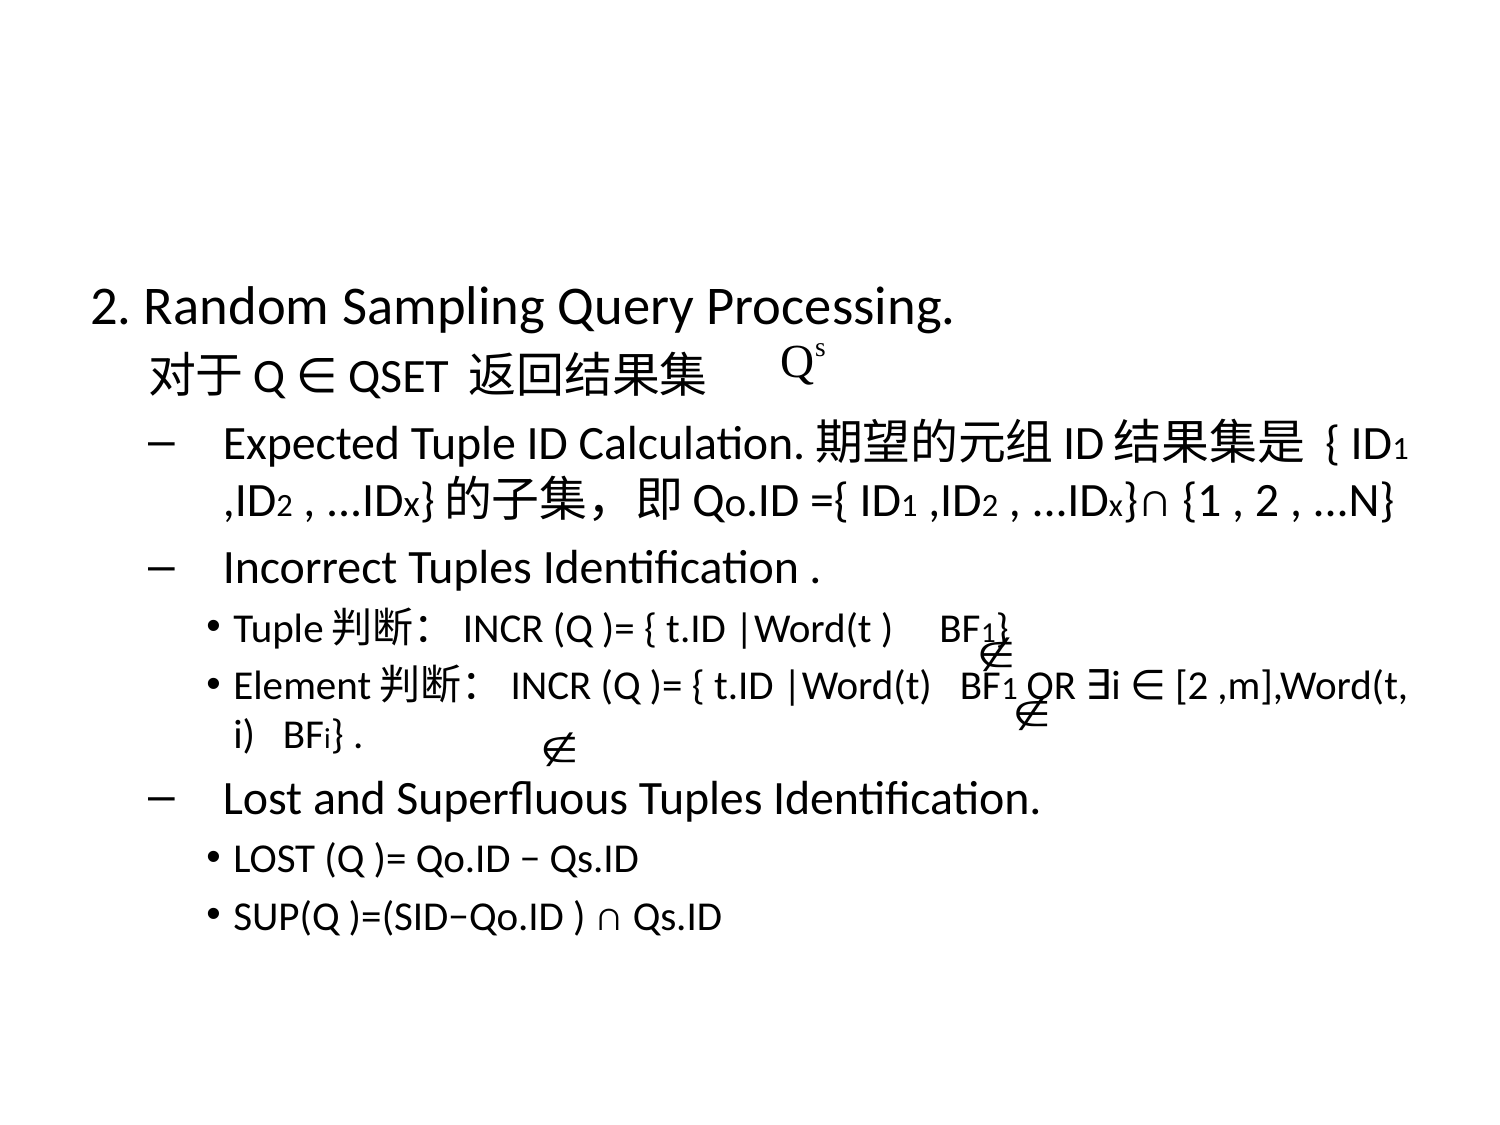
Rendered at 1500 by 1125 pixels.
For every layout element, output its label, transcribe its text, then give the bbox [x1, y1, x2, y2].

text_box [537, 727, 586, 776]
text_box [974, 633, 1022, 681]
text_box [773, 325, 833, 398]
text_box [1009, 692, 1058, 740]
list 2. Random Sampling Query Processing. 对于Q ∈ QSET 返回结果集 Expected Tuple ID Calculation.期望的元组ID结果集是 { ID1 ,ID2 , ...IDx}的子集，即Qo.ID ={ ID1 ,ID2 , ...IDx}∩ {1 , 2 , ...N} Incorrect Tuples Identification . Tuple判断：INCR (Q )= { t.ID |Word(t ) BF1} Element判断：INCR (Q )= { t.ID |Word(t) BF1 OR ∃i ∈ [2 ,m],Word(t, i) BFi} . Lost and Superfluous Tuples Identification. LOST (Q )= Qo.ID − Qs.ID SUP(Q )=(SID−Qo.ID ) ∩ Qs.ID [75, 262, 1425, 1005]
